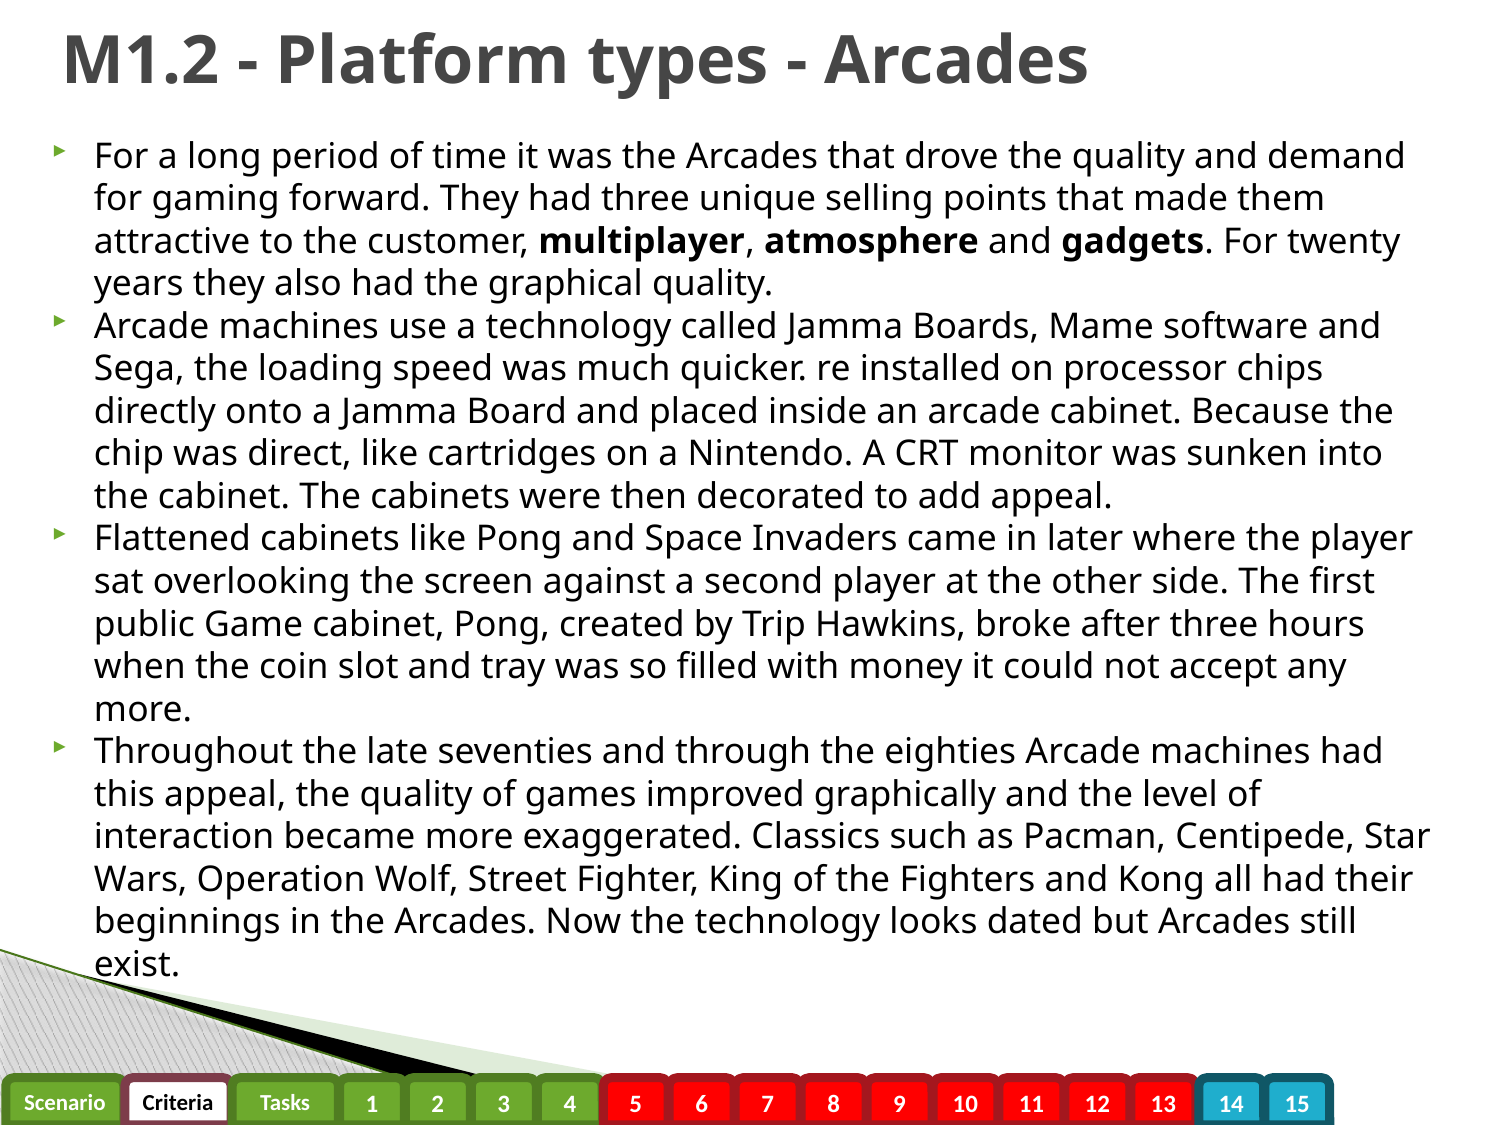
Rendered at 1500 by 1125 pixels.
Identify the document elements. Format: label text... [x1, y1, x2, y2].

list For a long period of time it was the Arcades that drove the quality and demand for gaming forward. They had three unique selling points that made them attractive to the customer, multiplayer, atmosphere and gadgets. For twenty years they also had the graphical quality. Arcade machines use a technology called Jamma Boards, Mame software and Sega, the loading speed was much quicker. re installed on processor chips directly onto a Jamma Board and placed inside an arcade cabinet. Because the chip was direct, like cartridges on a Nintendo. A CRT monitor was sunken into the cabinet. The cabinets were then decorated to add appeal. Flattened cabinets like Pong and Space Invaders came in later where the player sat overlooking the screen against a second player at the other side. The first public Game cabinet, Pong, created by Trip Hawkins, broke after three hours when the coin slot and tray was so filled with money it could not accept any more. Throughout the late seventies and through the eighties Arcade machines had this appeal, the quality of games improved graphically and the level of interaction became more exaggerated. Classics such as Pacman, Centipede, Star Wars, Operation Wolf, Street Fighter, King of the Fighters and Kong all had their beginnings in the Arcades. Now the technology looks dated but Arcades still exist. [35, 125, 1454, 1067]
title M1.2 - Platform types - Arcades [46, 11, 1447, 102]
